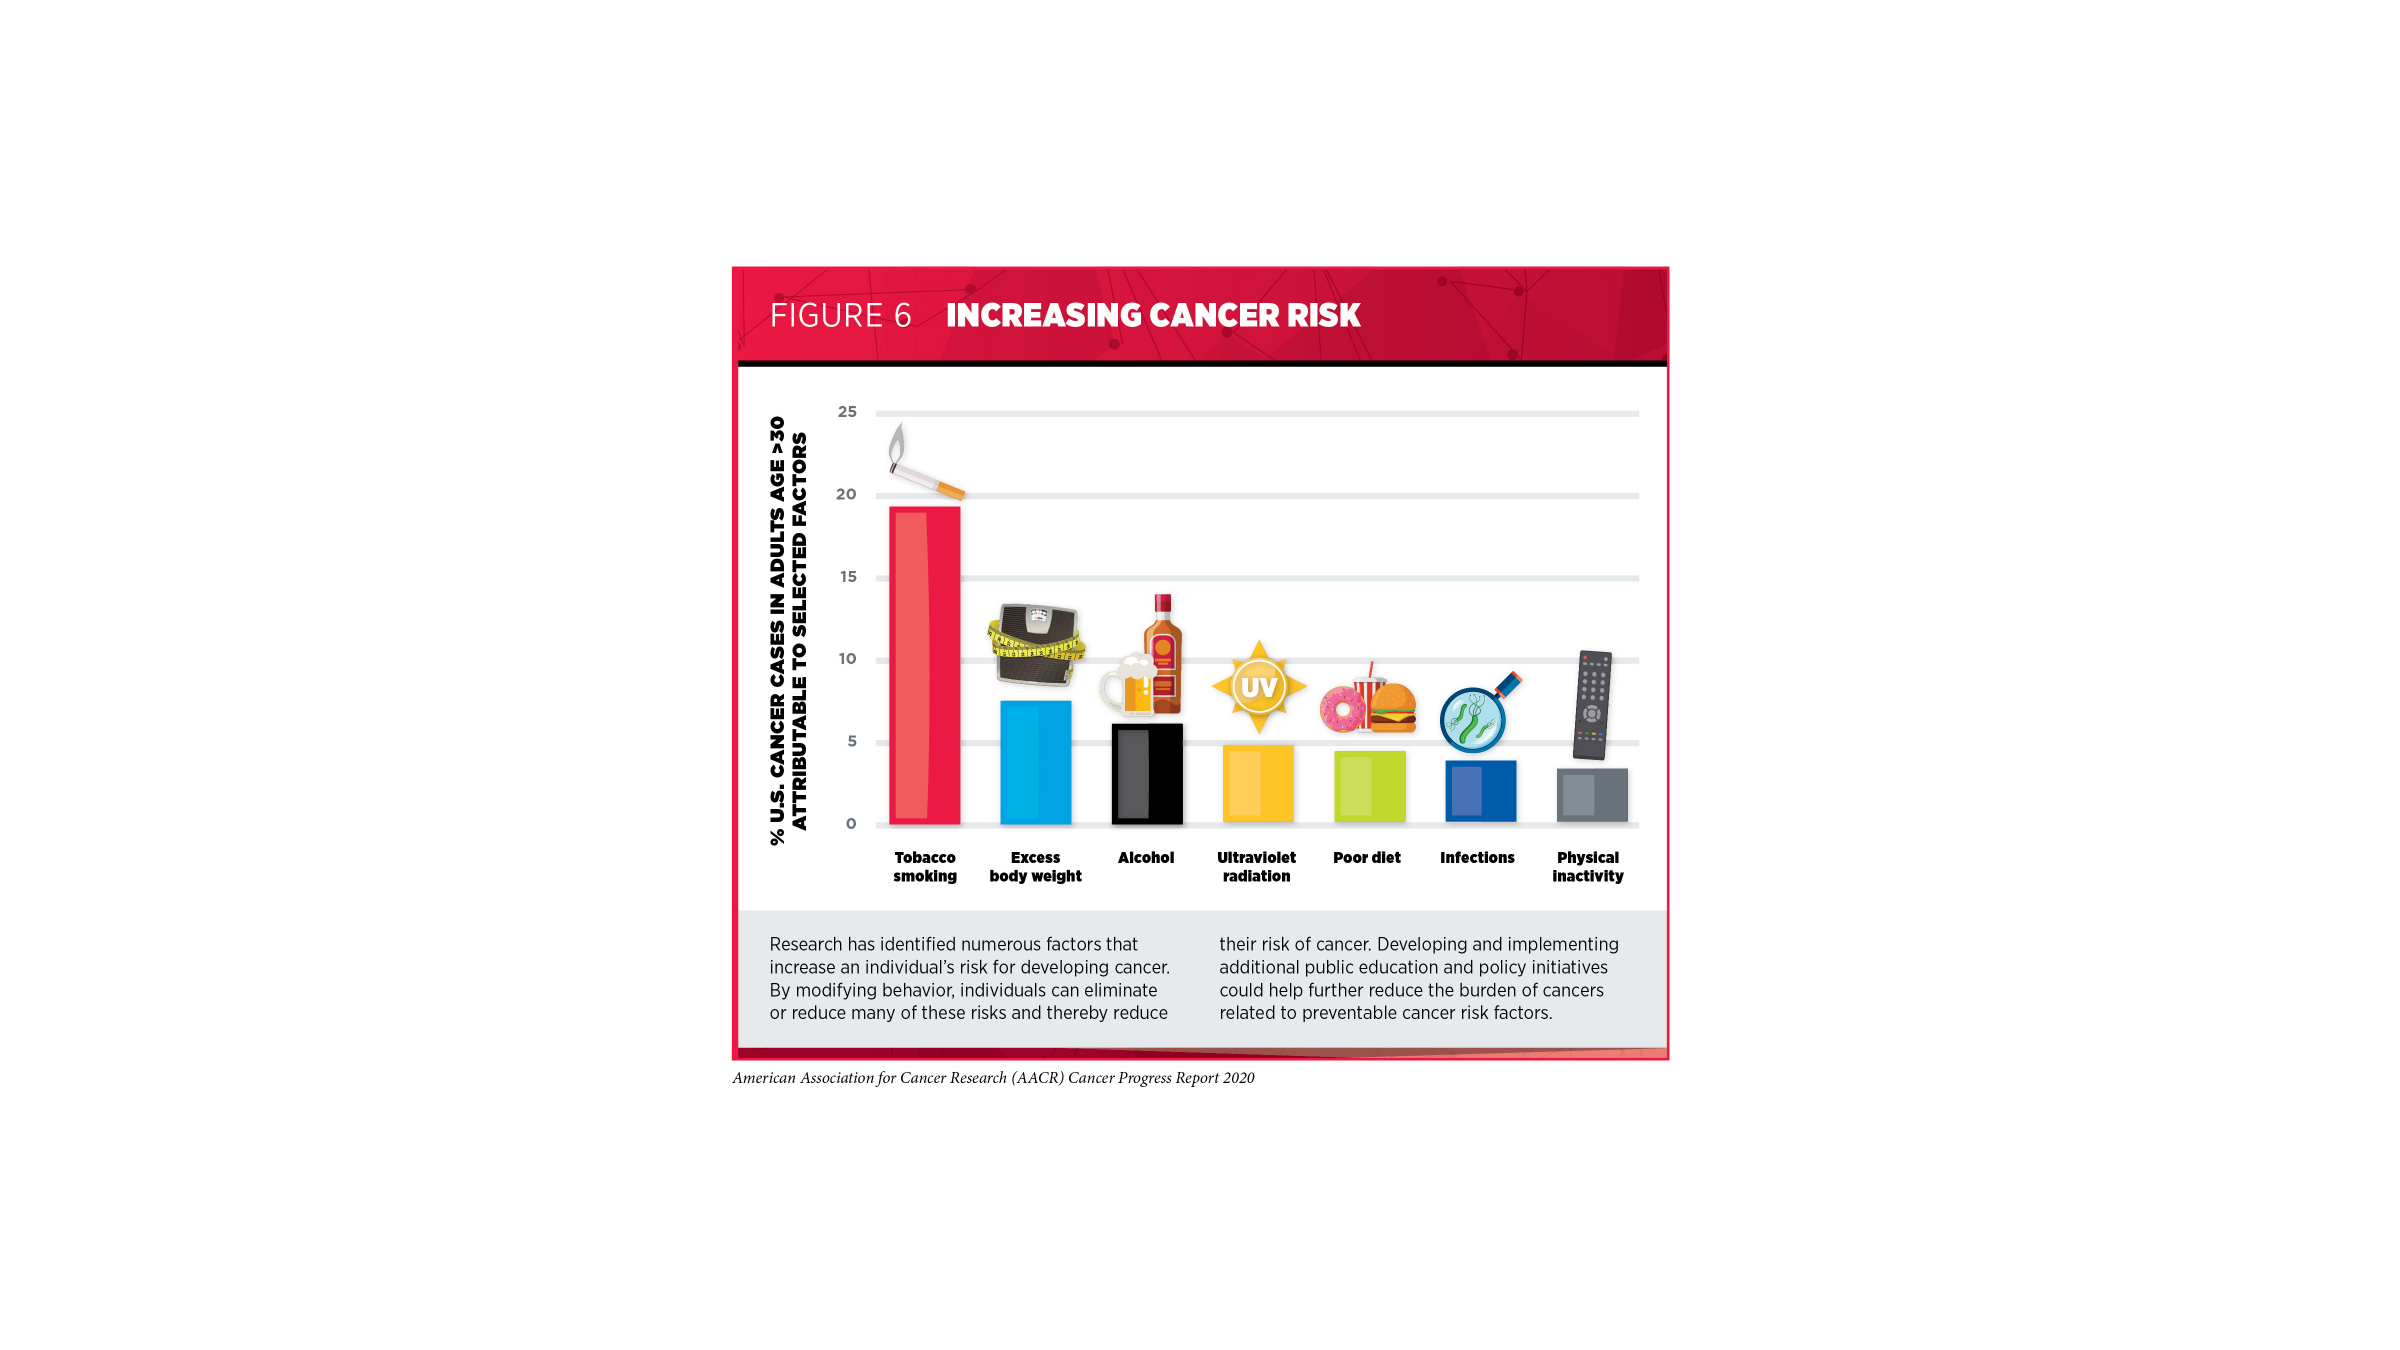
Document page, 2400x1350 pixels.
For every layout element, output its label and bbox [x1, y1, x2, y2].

picture [721, 257, 1679, 1093]
